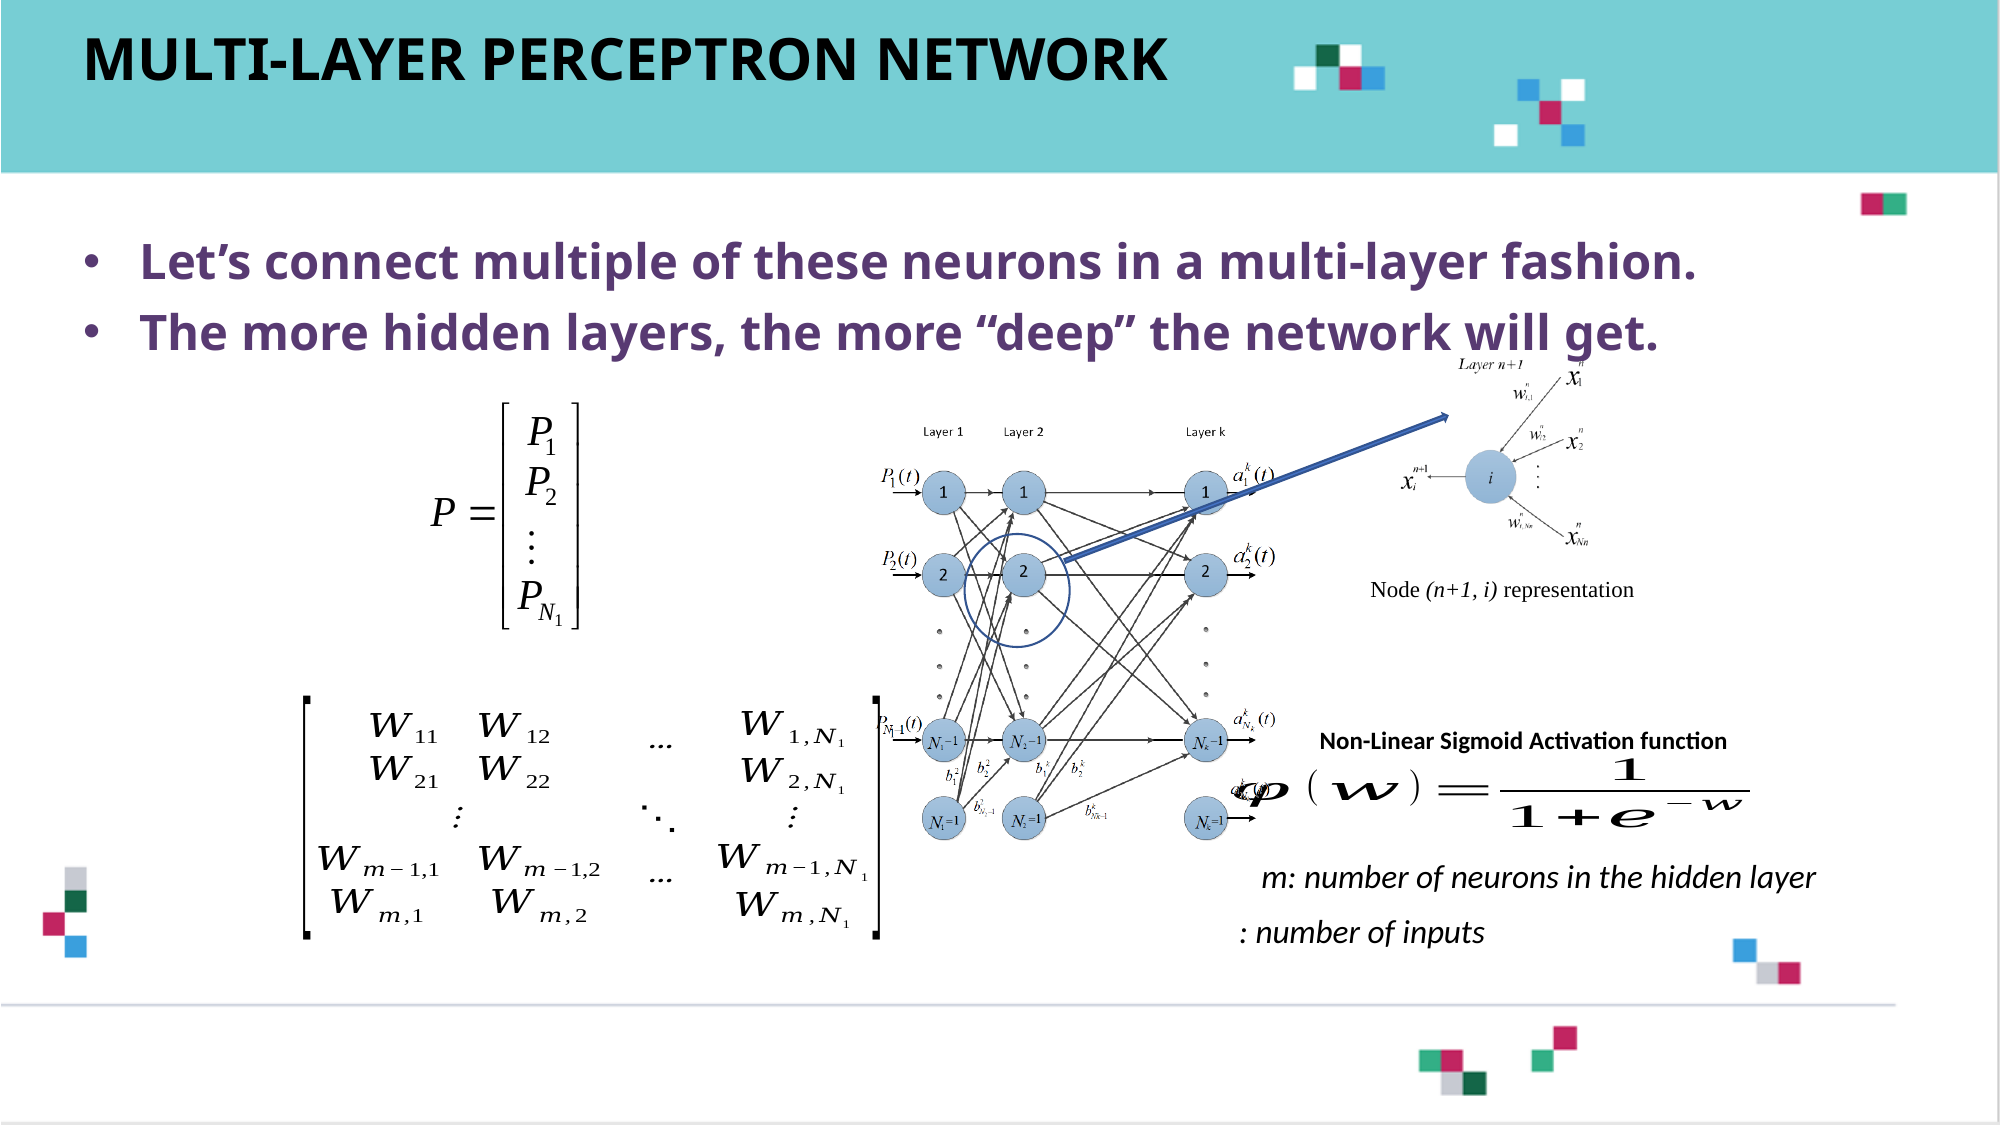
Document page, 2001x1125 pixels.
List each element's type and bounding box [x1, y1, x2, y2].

picture [1, 0, 2000, 1125]
text_box [964, 484, 1461, 647]
text_box [1273, 351, 1711, 677]
text_box [1279, 717, 1757, 834]
text_box [299, 395, 883, 942]
